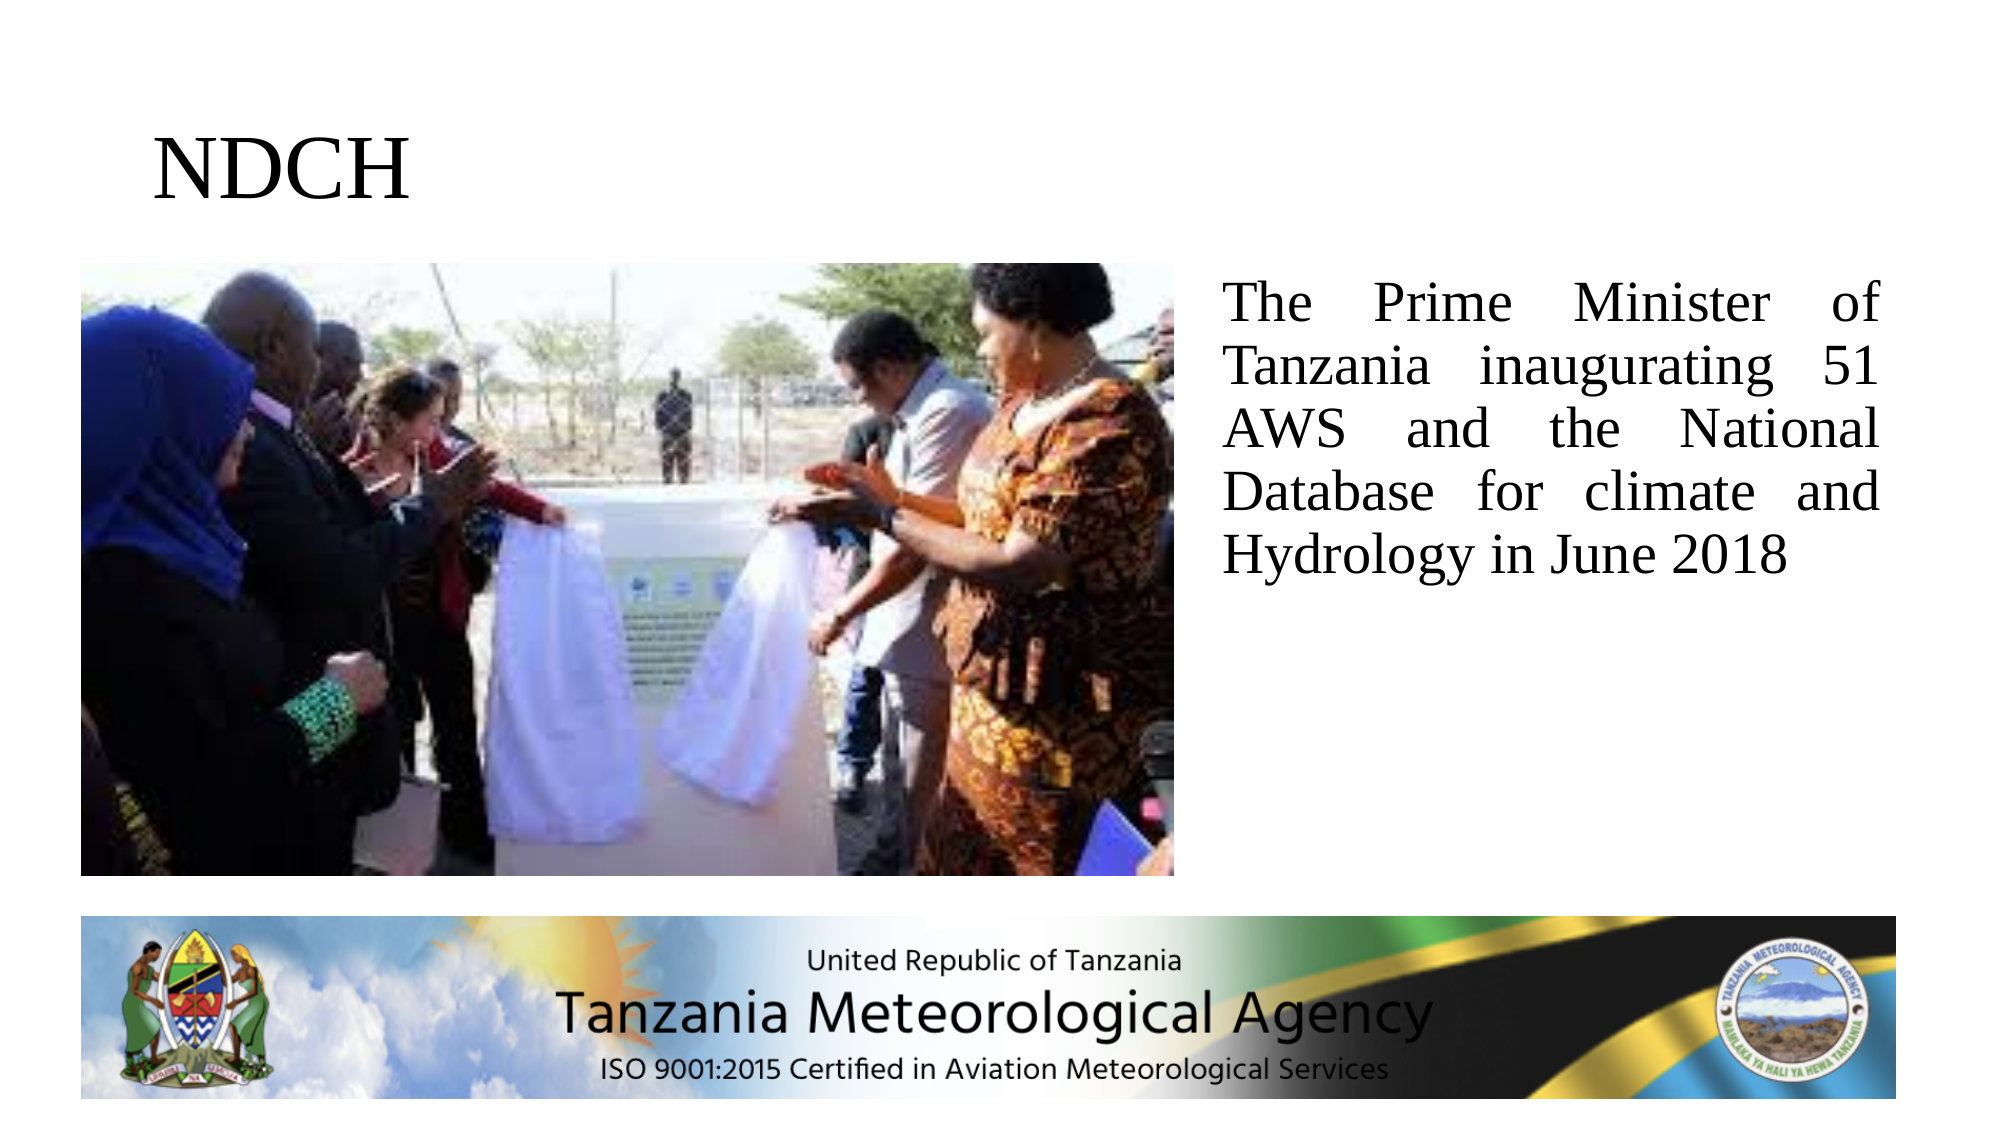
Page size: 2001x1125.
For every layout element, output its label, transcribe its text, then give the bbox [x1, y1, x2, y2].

list The Prime Minister of Tanzania inaugurating 51 AWS and the National Database for climate and Hydrology in June 2018 [1207, 263, 1896, 916]
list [81, 263, 1174, 876]
picture [81, 916, 1896, 1099]
title NDCH [137, 59, 1863, 278]
